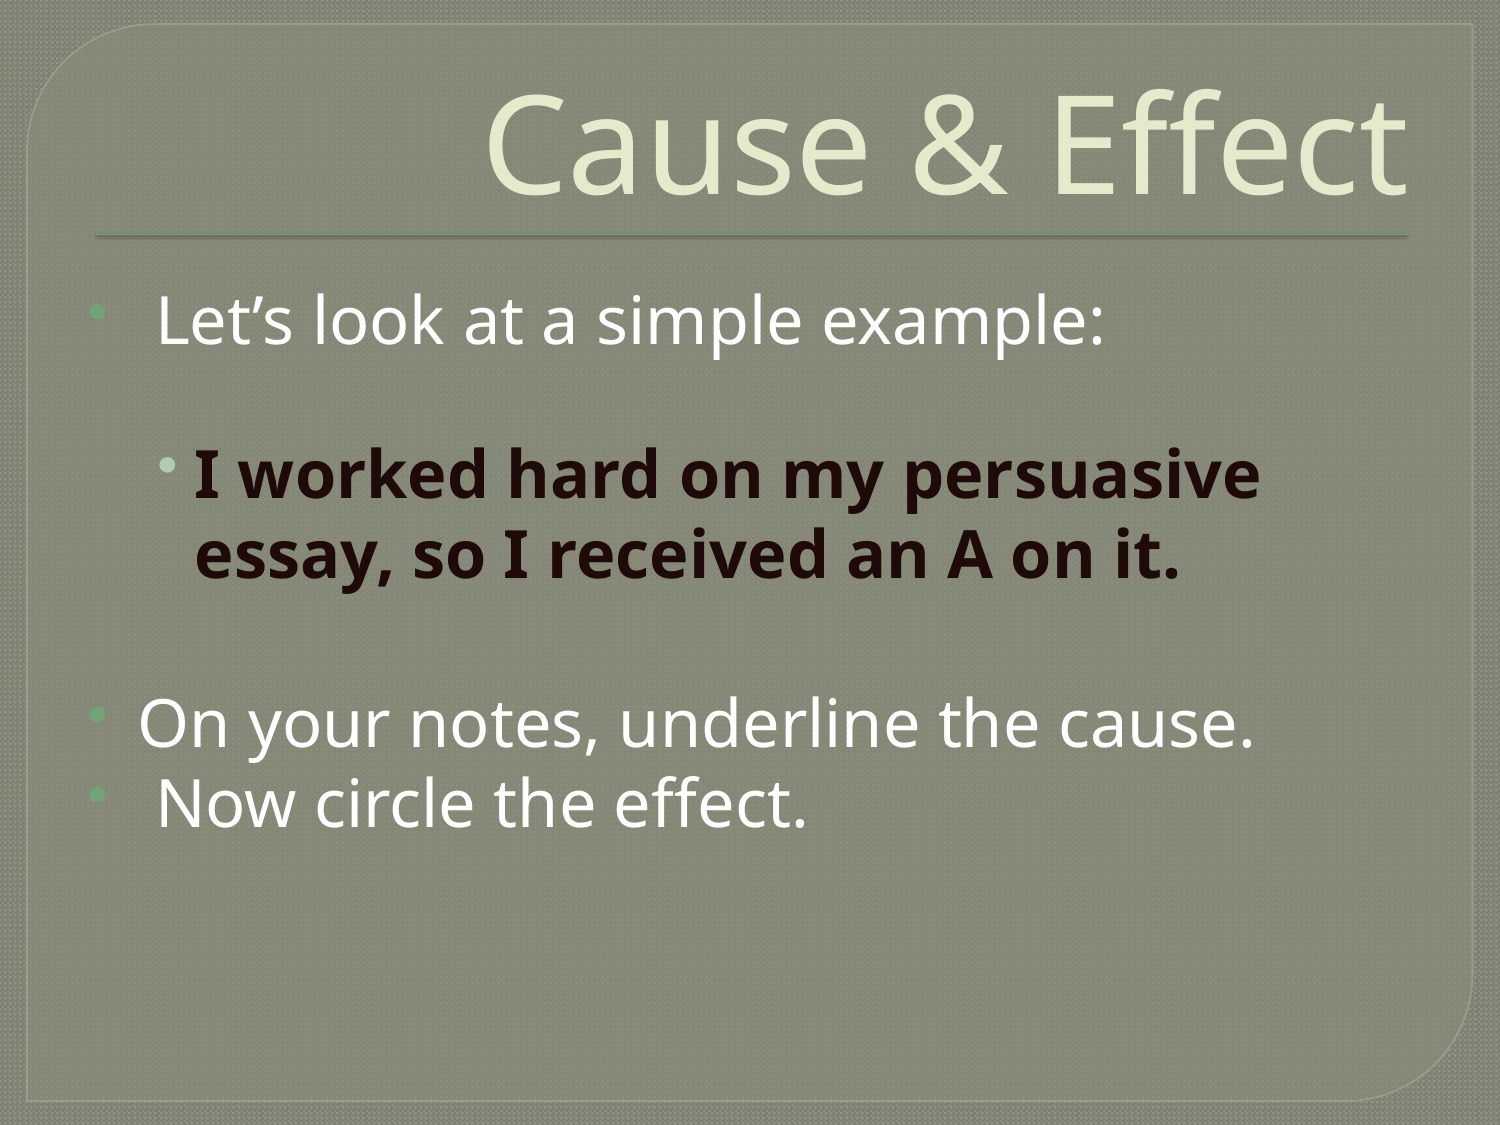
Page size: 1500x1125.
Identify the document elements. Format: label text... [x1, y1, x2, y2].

list Let’s look at a simple example: I worked hard on my persuasive essay, so I received an A on it. On your notes, underline the cause. Now circle the effect. [75, 270, 1425, 1013]
title Cause & Effect [75, 41, 1425, 230]
